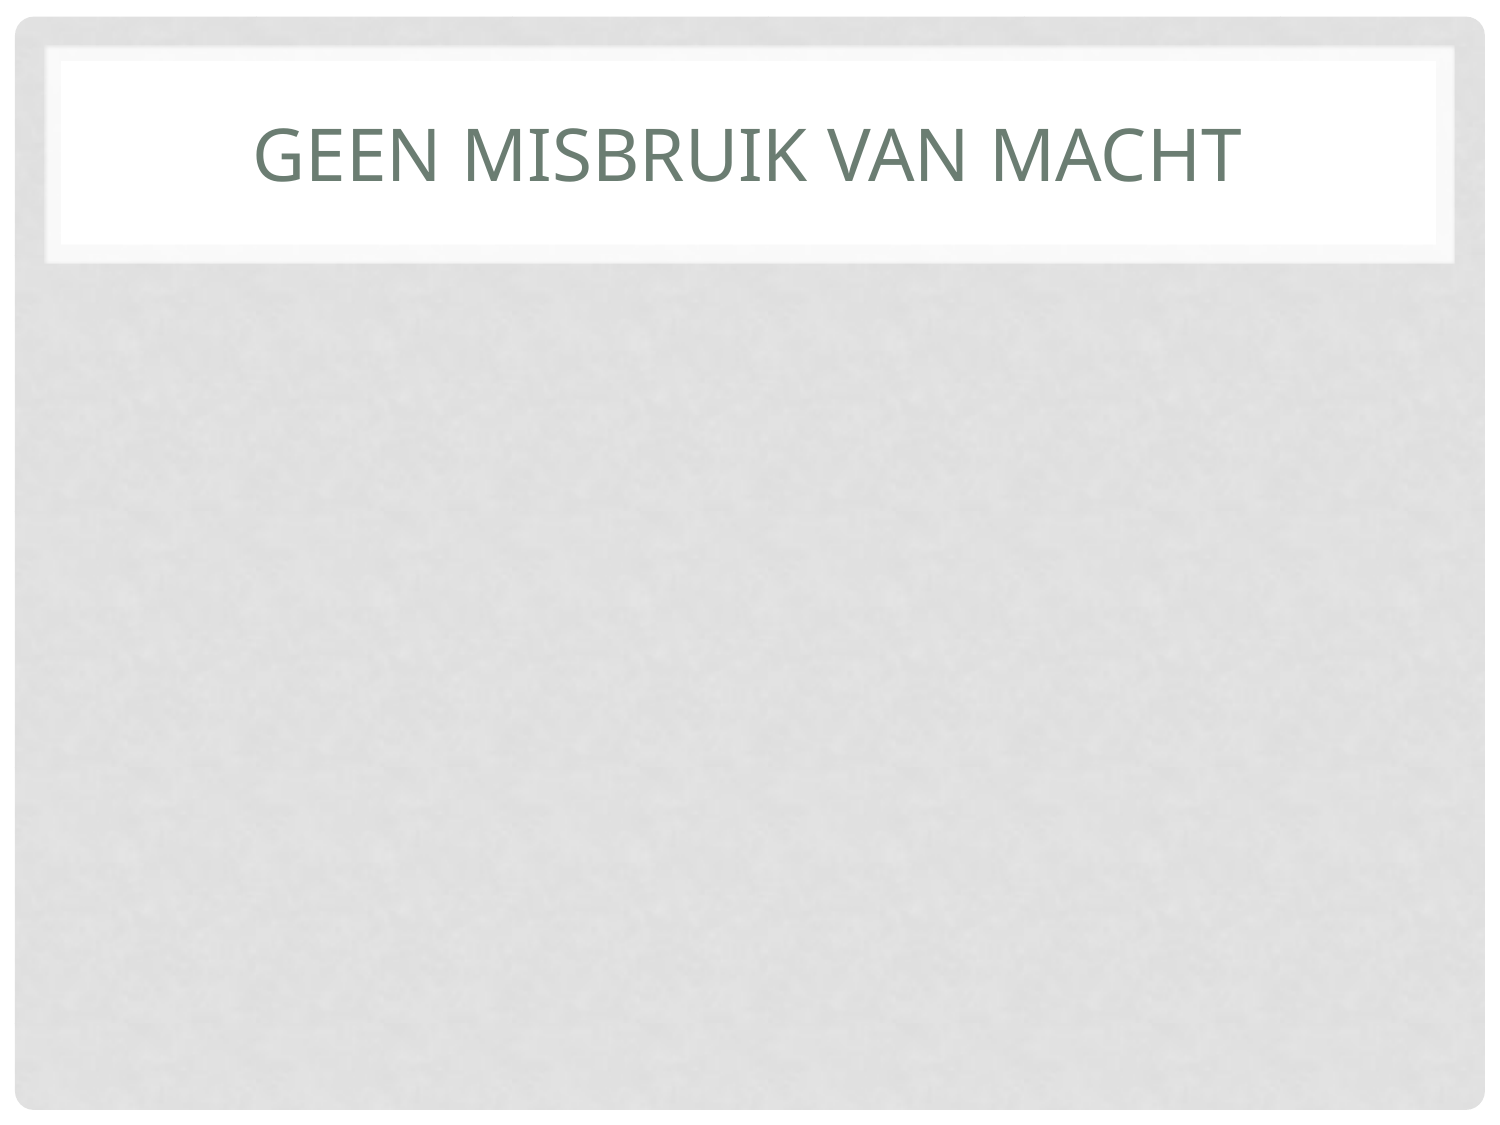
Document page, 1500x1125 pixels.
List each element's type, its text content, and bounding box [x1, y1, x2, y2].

title Geen misbruik van macht [69, 66, 1425, 238]
